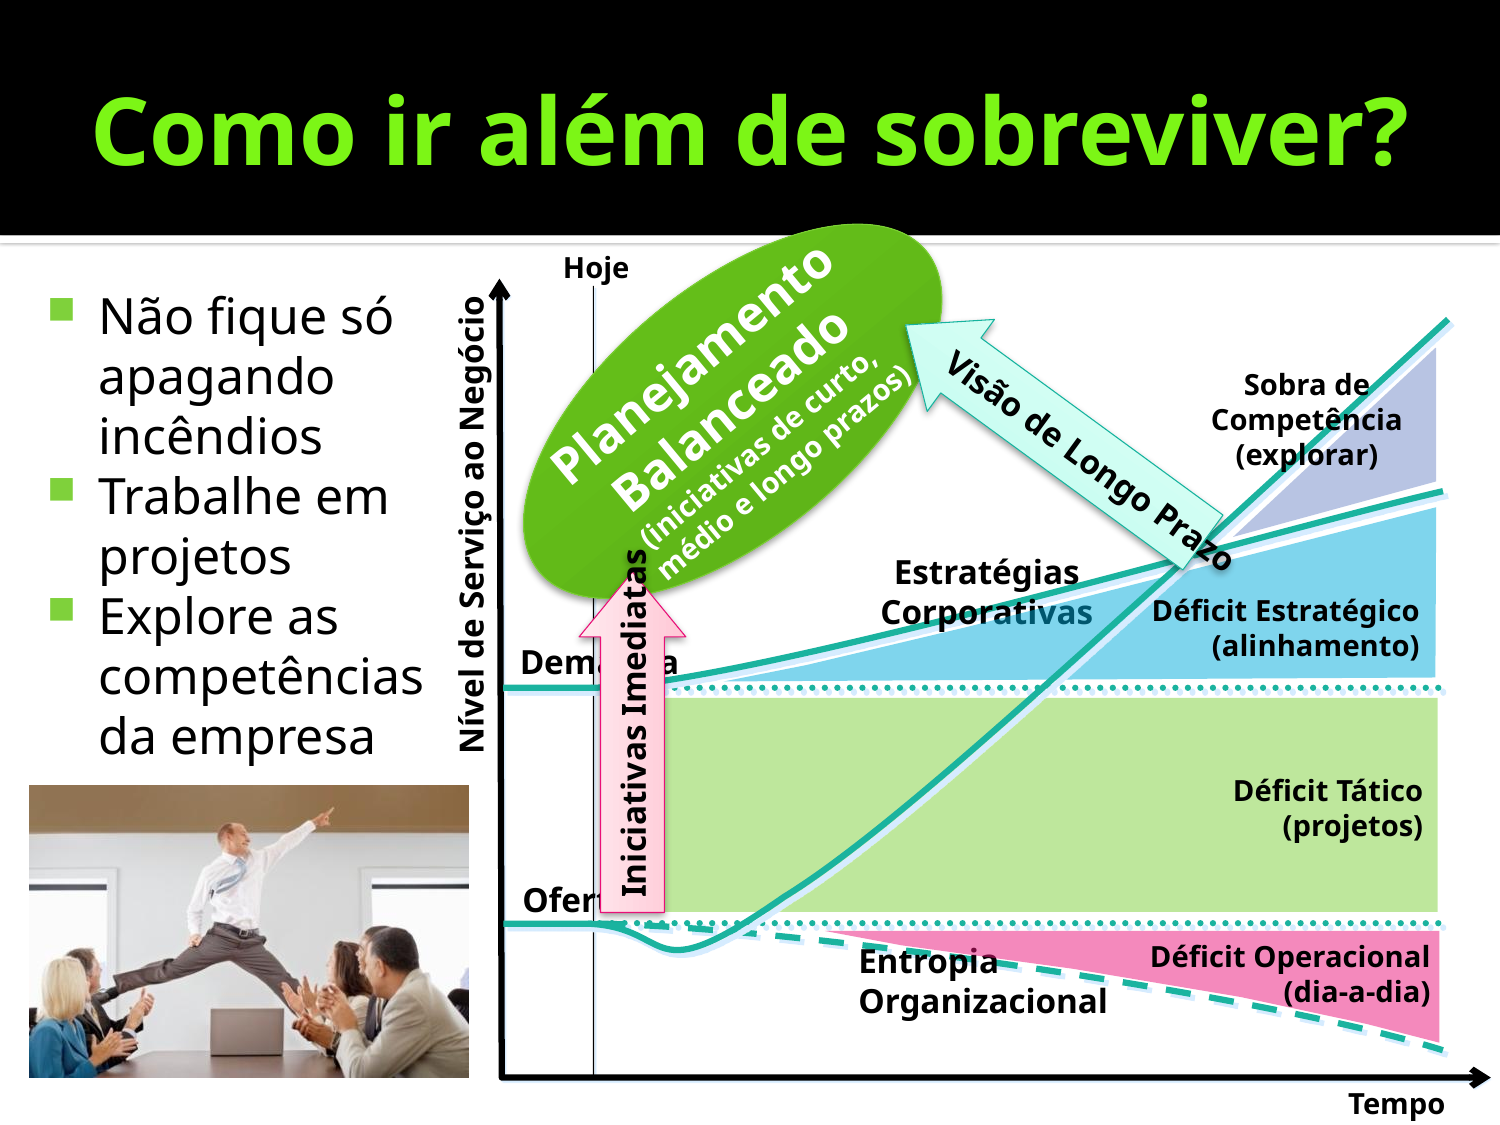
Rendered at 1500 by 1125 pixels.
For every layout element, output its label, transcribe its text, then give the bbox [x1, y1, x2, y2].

title Como ir além de sobreviver? [75, 24, 1425, 231]
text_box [824, 930, 1440, 1043]
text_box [551, 241, 642, 276]
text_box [600, 923, 1443, 1051]
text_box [590, 491, 1202, 688]
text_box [723, 507, 1437, 682]
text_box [1208, 347, 1437, 537]
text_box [1439, 491, 1443, 688]
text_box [600, 697, 1438, 912]
picture [29, 785, 469, 1079]
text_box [503, 871, 601, 927]
text_box Planejamento Balanceado (iniciativas de curto, médio e longo prazos) [706, 223, 940, 276]
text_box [442, 278, 1491, 1125]
list Não fique só apagando incêndios Trabalhe em projetos Explore as competências da empresa [11, 269, 469, 1028]
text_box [503, 634, 585, 690]
